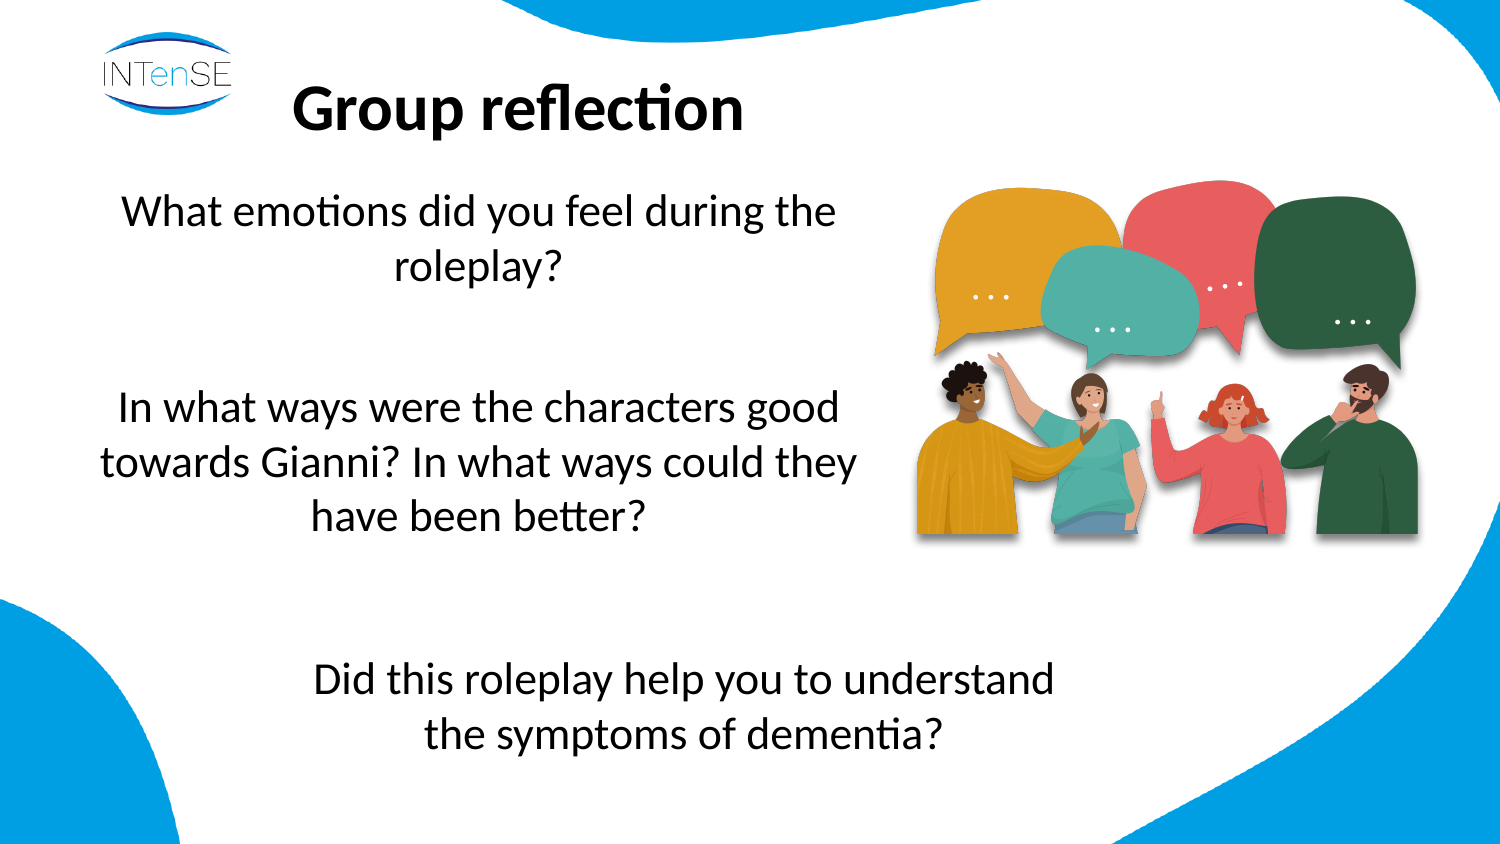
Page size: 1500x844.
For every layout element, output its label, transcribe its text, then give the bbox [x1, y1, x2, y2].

list What emotions did you feel during the roleplay? [39, 173, 900, 368]
text_box Did this roleplay help you to understand the symptoms of dementia? [244, 640, 1106, 844]
text_box In what ways were the characters good towards Gianni? In what ways could they have been better? [39, 368, 900, 594]
title Group reflection [277, 56, 1425, 197]
picture [0, 0, 1500, 844]
